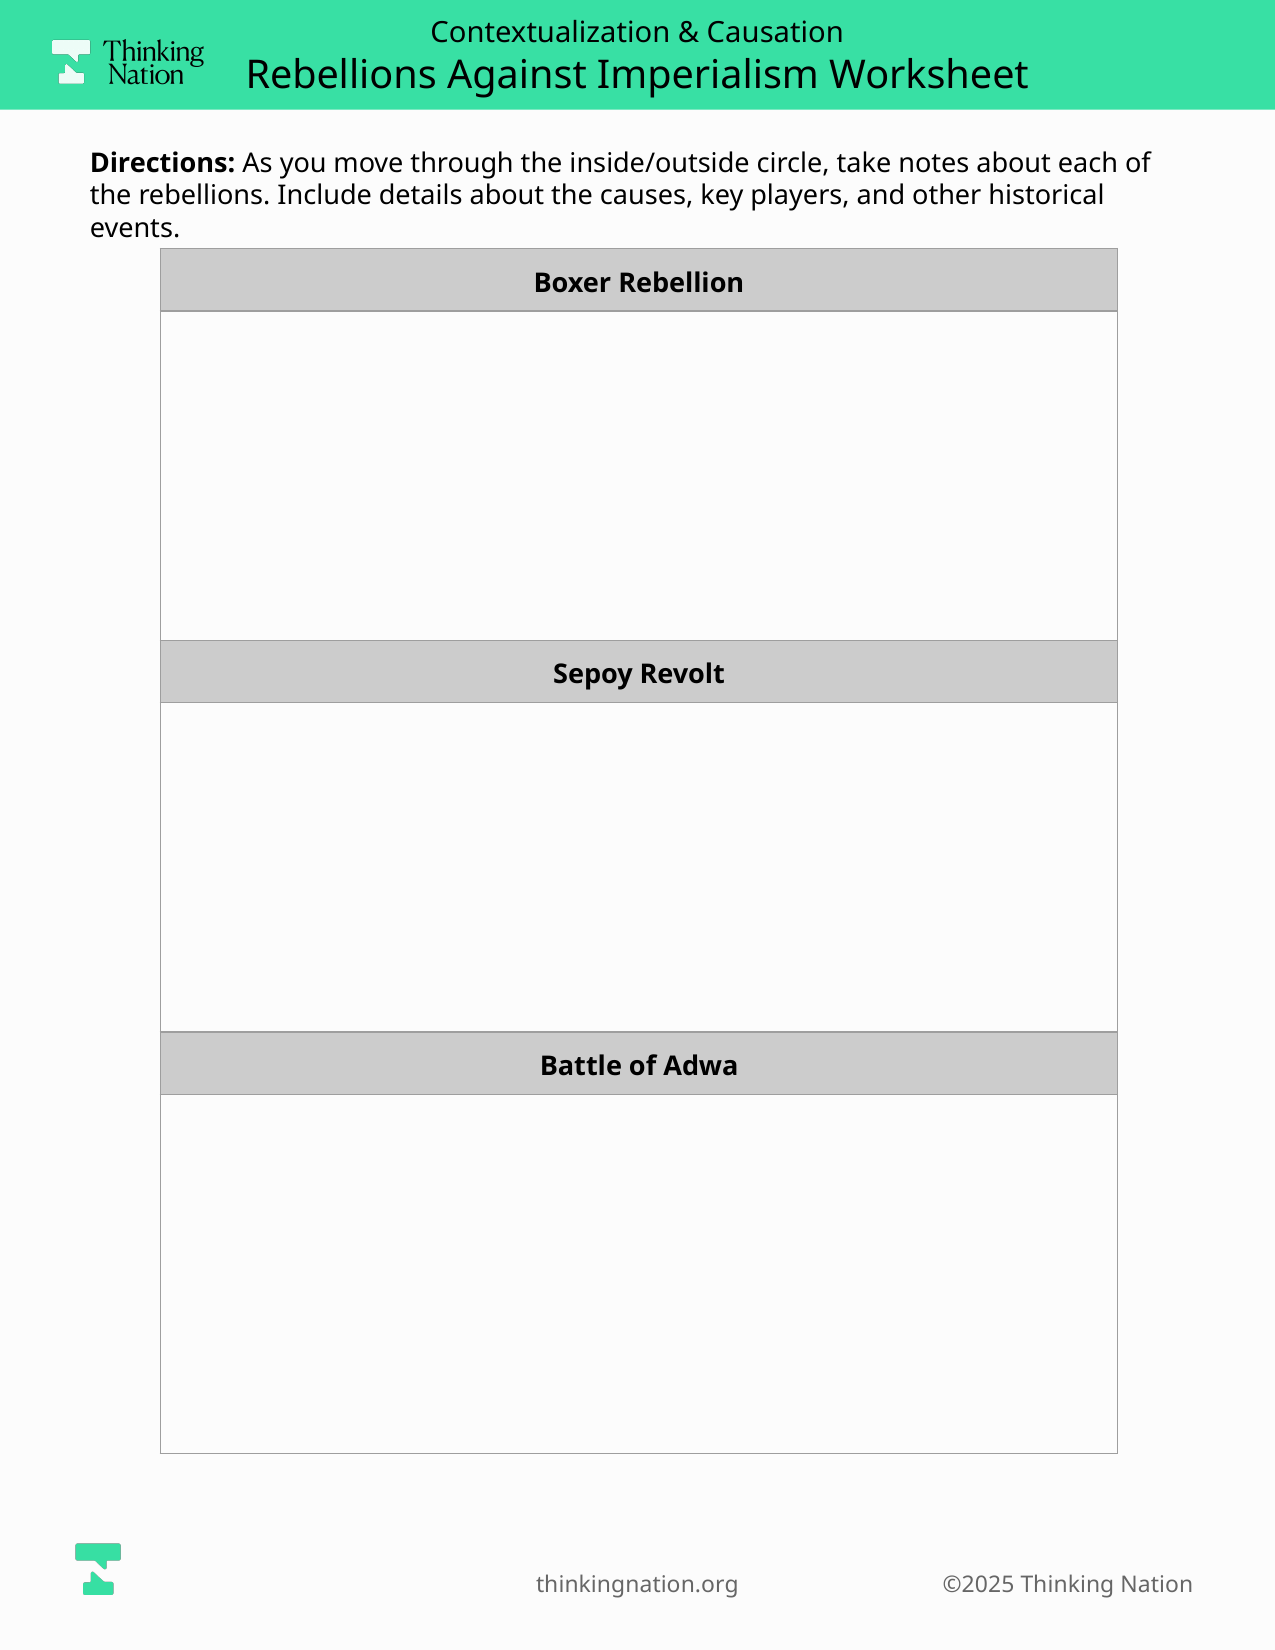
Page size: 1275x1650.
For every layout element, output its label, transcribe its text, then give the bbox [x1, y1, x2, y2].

picture [35, 25, 210, 98]
picture [62, 1533, 134, 1605]
text_box ©2025 Thinking Nation [907, 1553, 1210, 1605]
text_box Contextualization & Causation Rebellions Against Imperialism Worksheet [0, 0, 1275, 110]
table_cell [161, 312, 1117, 640]
text_box Directions: As you move through the inside/outside circle, take notes about each of the rebellions. Include details about the causes, key players, and other historical events. [74, 130, 1201, 258]
table_cell [161, 703, 1117, 1031]
table_cell [161, 1095, 1117, 1453]
table_cell Battle of Adwa [161, 1033, 1117, 1094]
table_cell Sepoy Revolt [161, 641, 1117, 702]
table_header Boxer Rebellion [161, 249, 1117, 310]
text_box thinkingnation.org [486, 1553, 789, 1605]
